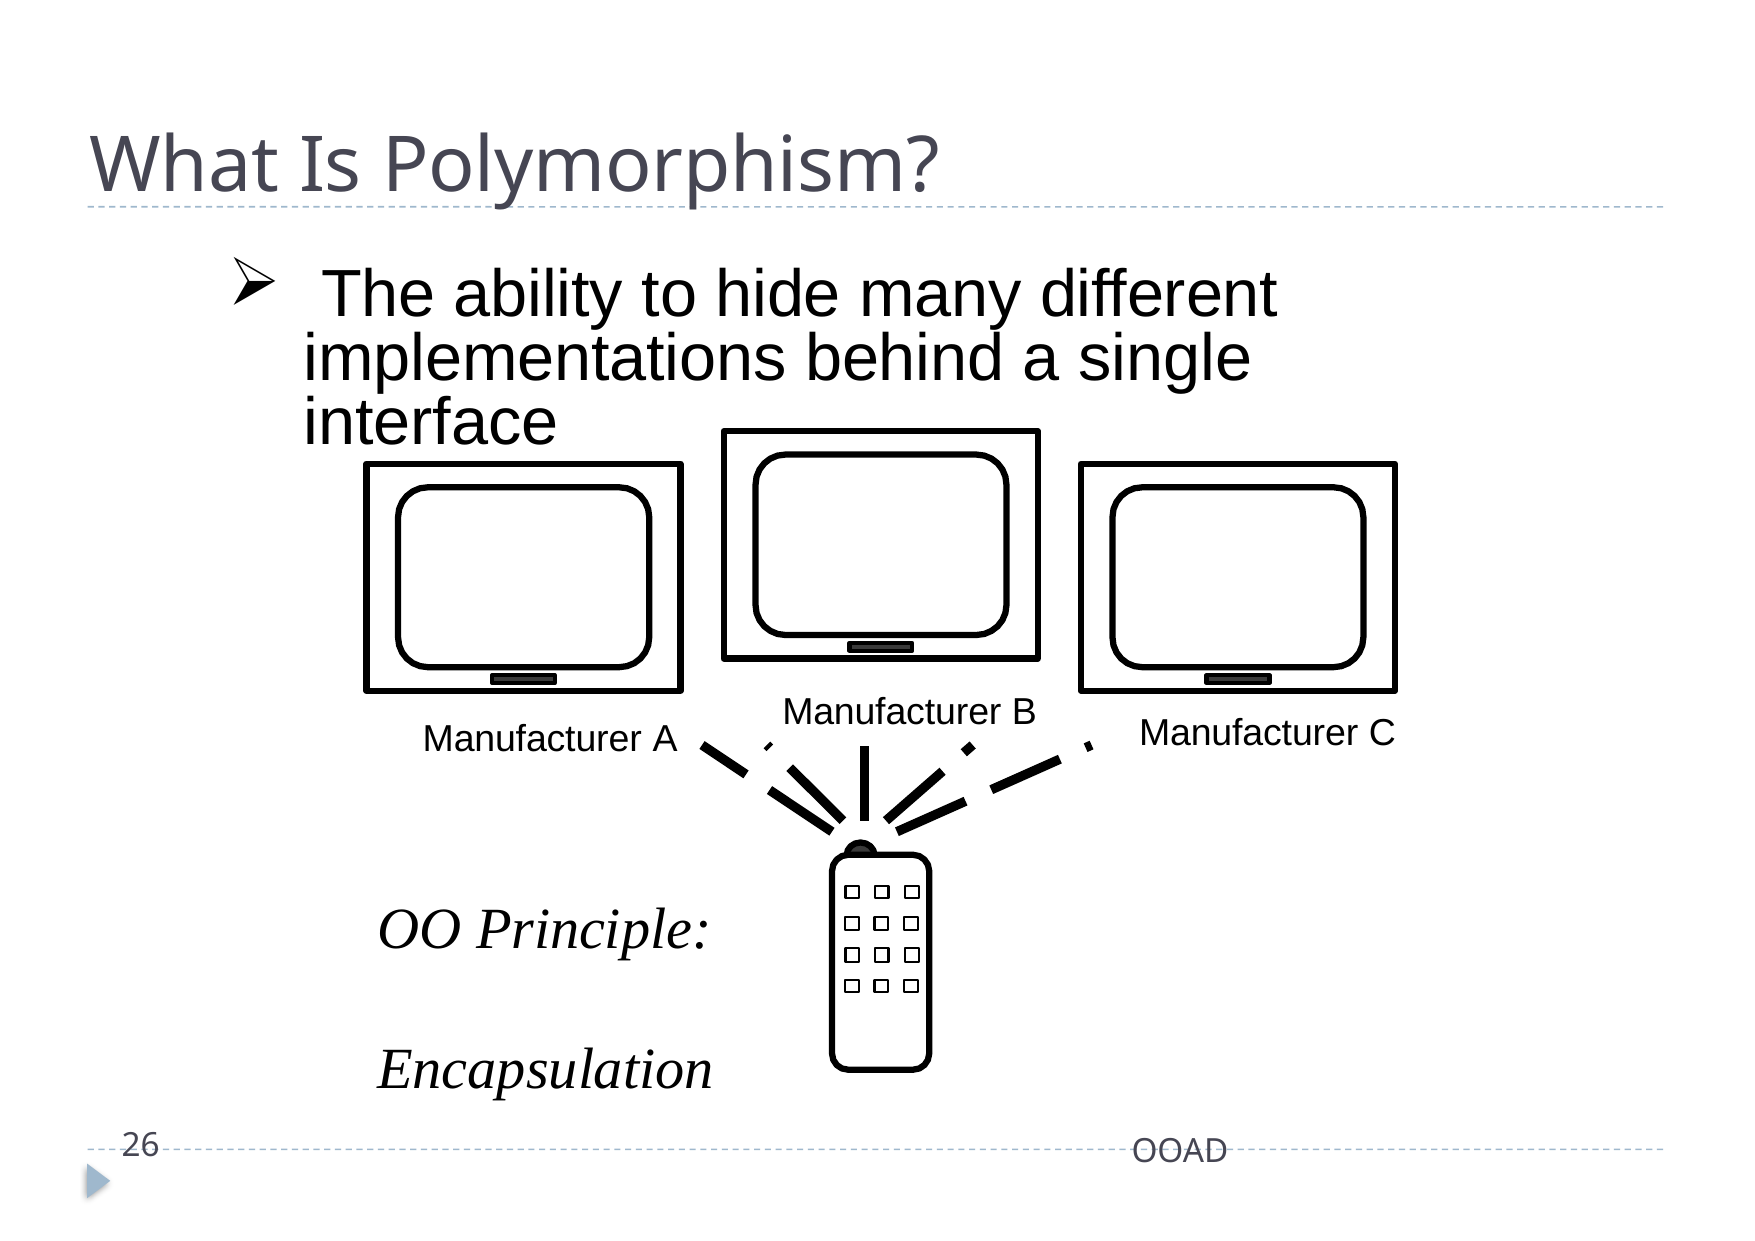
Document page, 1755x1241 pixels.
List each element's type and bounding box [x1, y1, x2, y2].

text_box [240, 265, 271, 281]
text_box [375, 890, 717, 1101]
text_box [896, 745, 1092, 832]
text_box [766, 744, 843, 821]
text_box [420, 713, 682, 759]
title [87, 0, 1667, 207]
text_box [366, 463, 681, 691]
text_box [227, 265, 1512, 659]
text_box [702, 745, 832, 832]
text_box [1080, 463, 1395, 691]
text_box [1137, 708, 1400, 754]
slide_number [117, 1149, 498, 1241]
text_box [832, 842, 930, 1070]
text_box [780, 686, 1041, 732]
footer [556, 1149, 1229, 1241]
text_box [886, 744, 973, 821]
